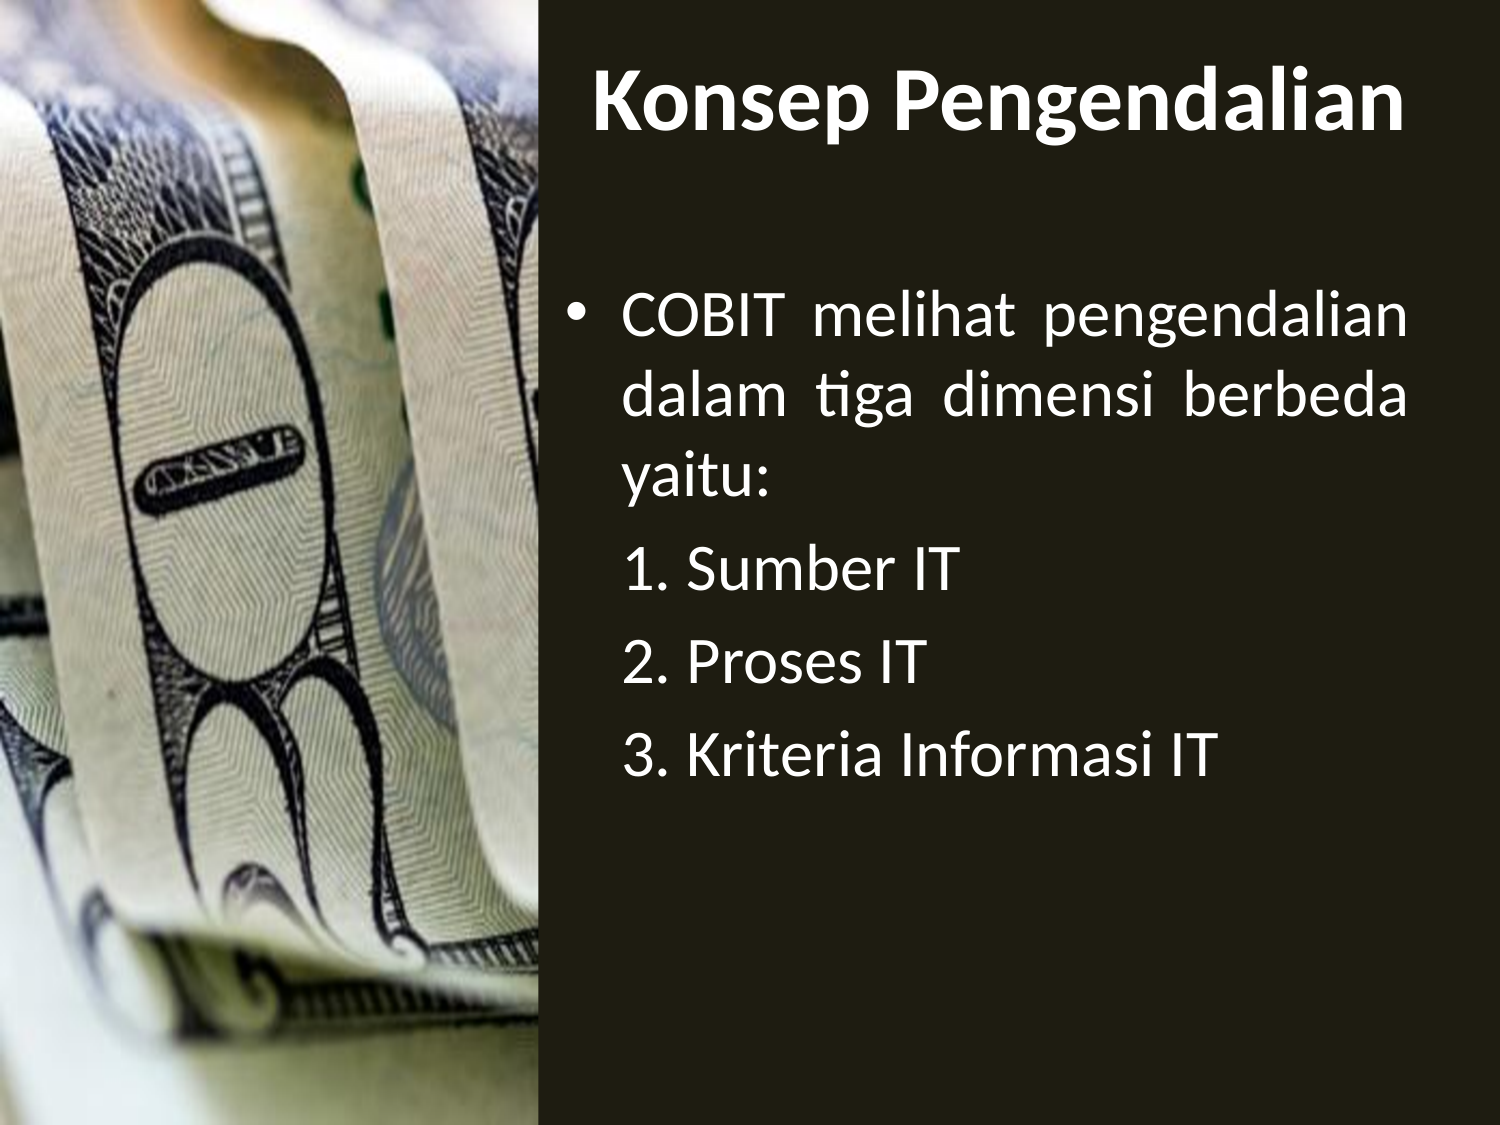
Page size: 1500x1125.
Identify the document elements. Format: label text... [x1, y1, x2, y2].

title Konsep Pengendalian [412, 0, 1500, 188]
list COBIT melihat pengendalian dalam tiga dimensi berbeda yaitu: 1. Sumber IT 2. Proses IT 3. Kriteria Informasi IT [549, 262, 1425, 1005]
picture [0, 0, 1500, 1125]
